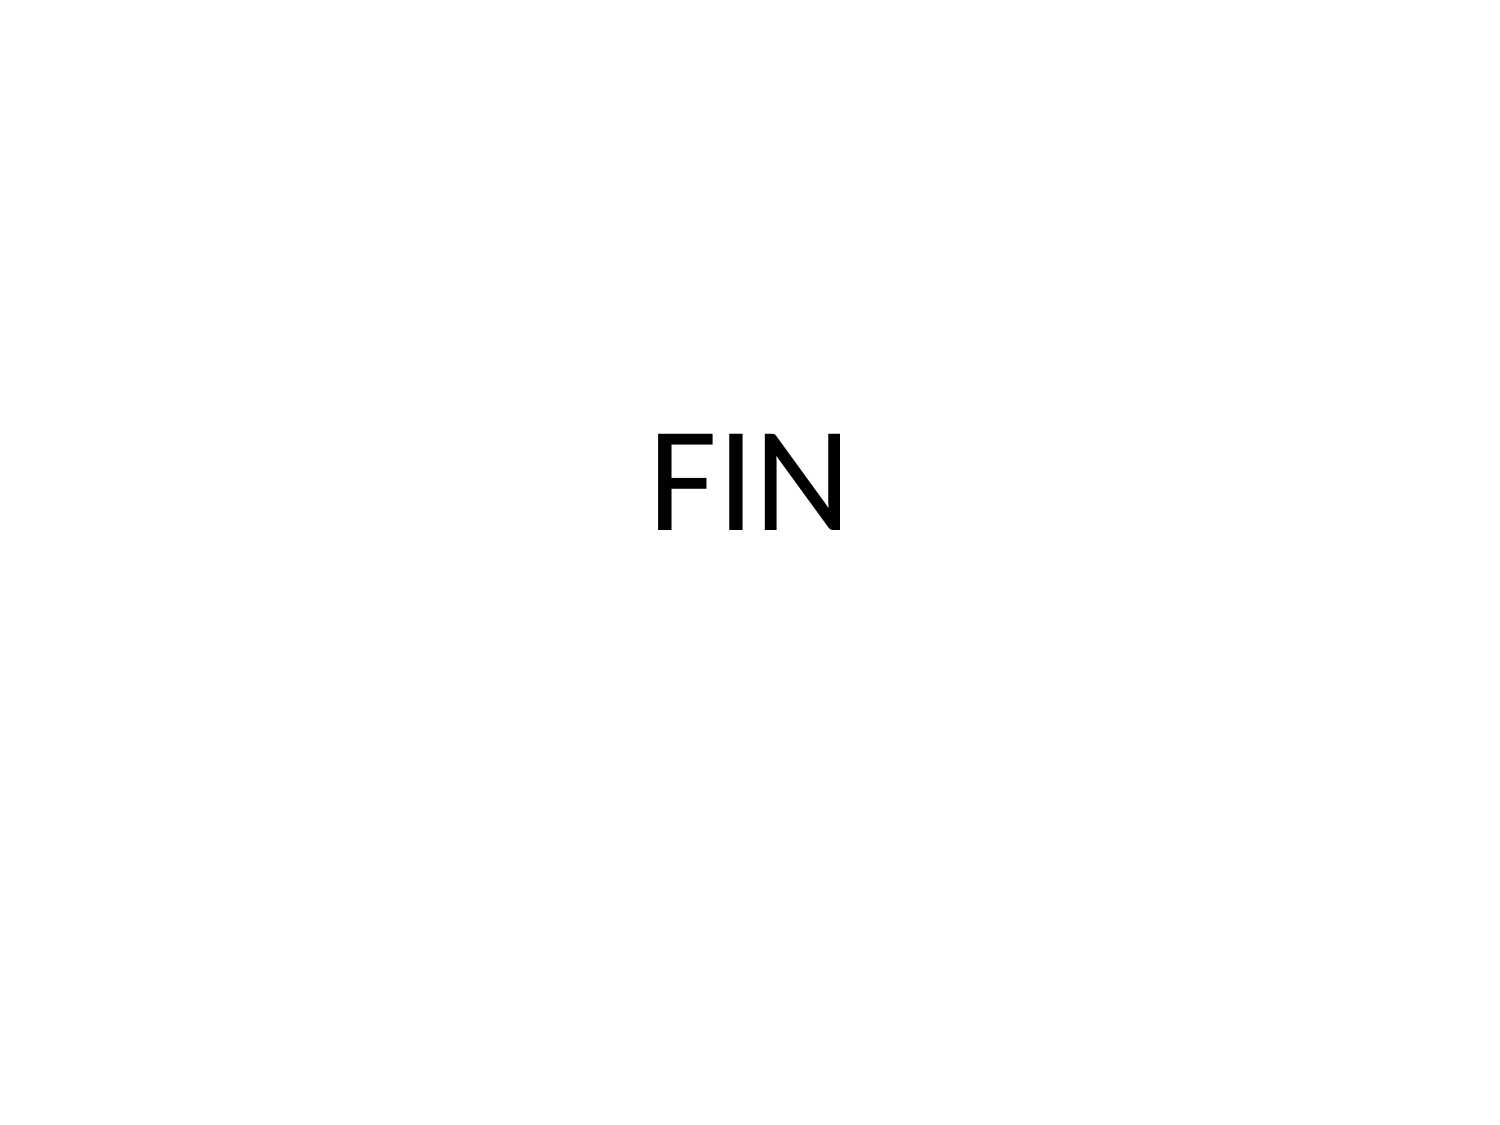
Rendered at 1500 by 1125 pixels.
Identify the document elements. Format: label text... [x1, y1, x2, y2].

title Fin [0, 349, 1500, 591]
